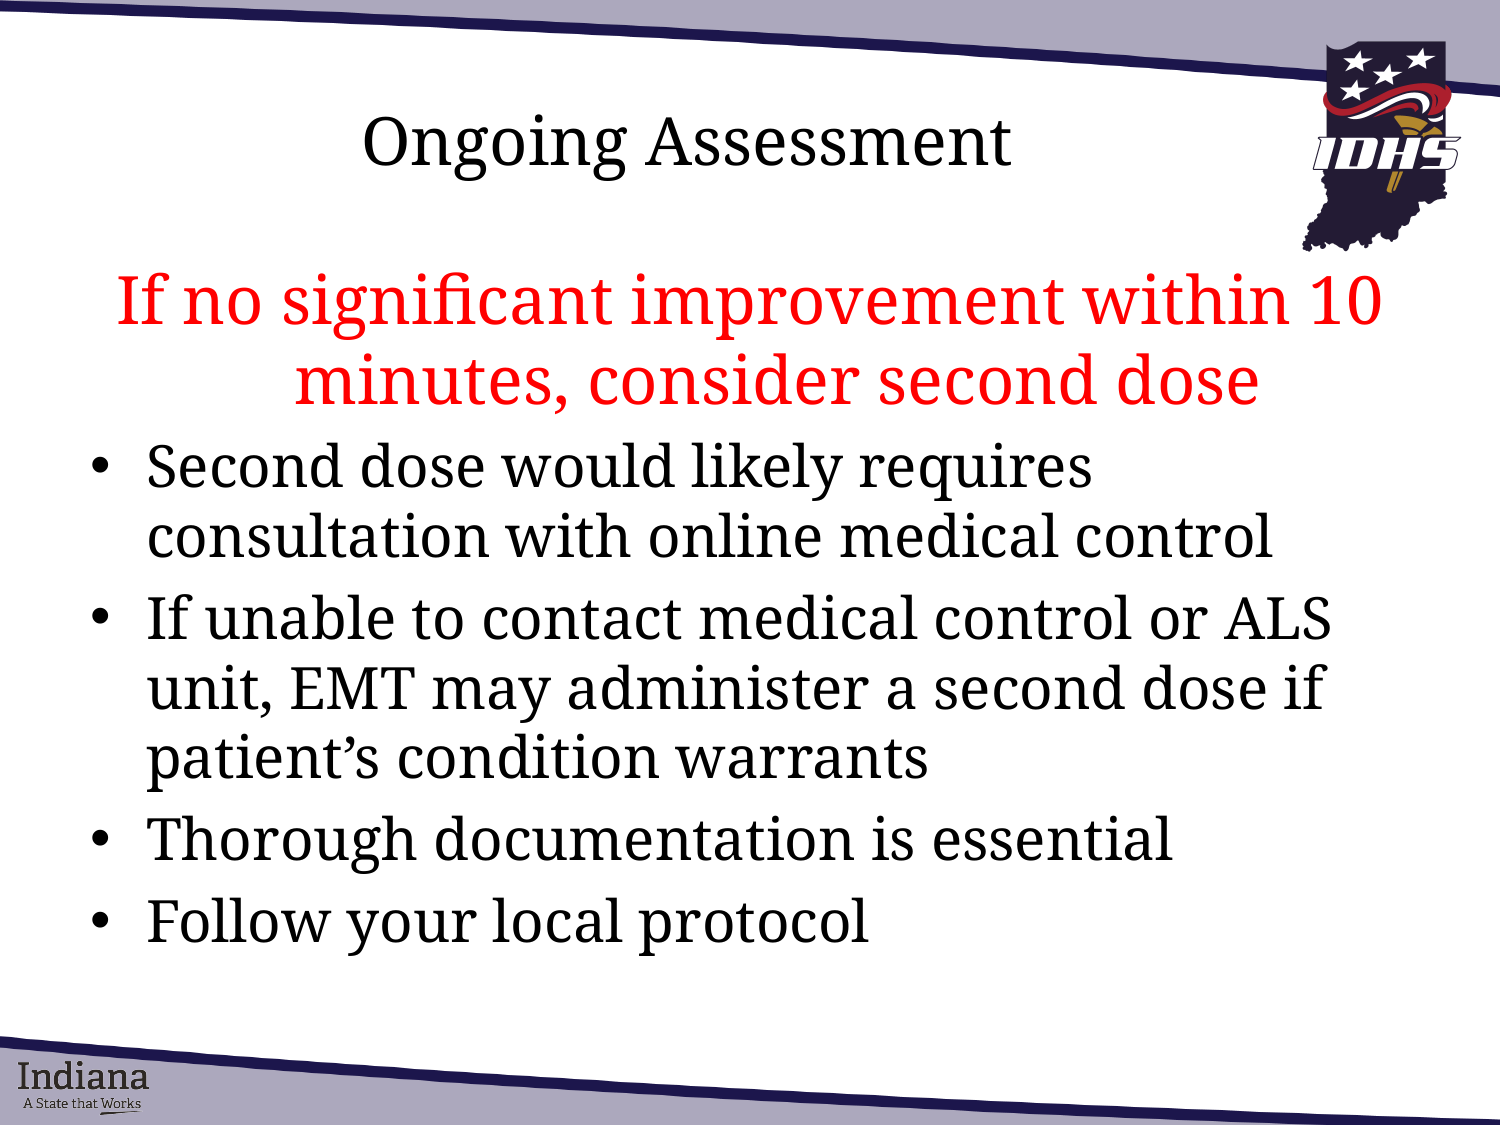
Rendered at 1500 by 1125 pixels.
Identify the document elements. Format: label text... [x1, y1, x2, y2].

picture [0, 0, 1500, 1125]
title Ongoing Assessment [75, 45, 1300, 233]
list If no significant improvement within 10 minutes, consider second dose Second dose would likely requires consultation with online medical control If unable to contact medical control or ALS unit, EMT may administer a second dose if patient’s condition warrants Thorough documentation is essential Follow your local protocol [75, 249, 1425, 993]
